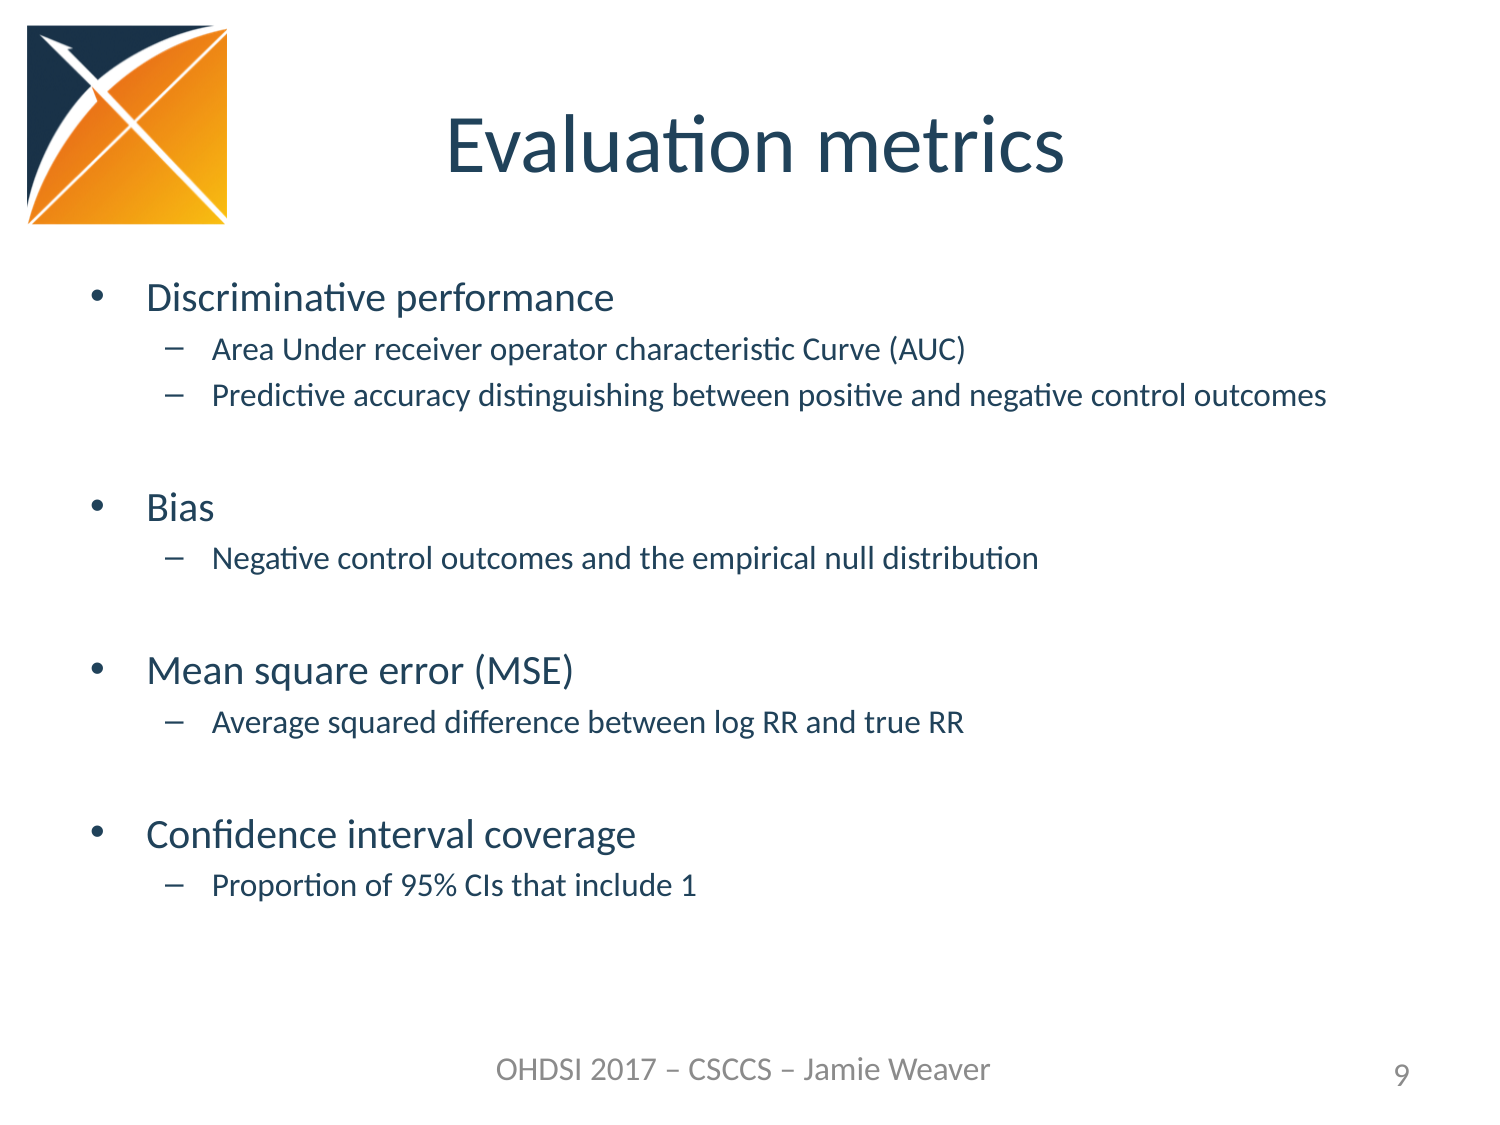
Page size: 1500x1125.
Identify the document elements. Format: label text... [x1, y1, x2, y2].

text_box Discriminative performance Area Under receiver operator characteristic Curve (AUC) Predictive accuracy distinguishing between positive and negative control outcomes Bias Negative control outcomes and the empirical null distribution Mean square error (MSE) Average squared difference between log RR and true RR Confidence interval coverage Proportion of 95% CIs that include 1 [74, 262, 1425, 938]
title Evaluation metrics [237, 45, 1275, 233]
footer OHDSI 2017 – CSCCS – Jamie Weaver [474, 1037, 1013, 1098]
picture [26, 24, 227, 225]
slide_number 9 [1074, 1042, 1425, 1103]
